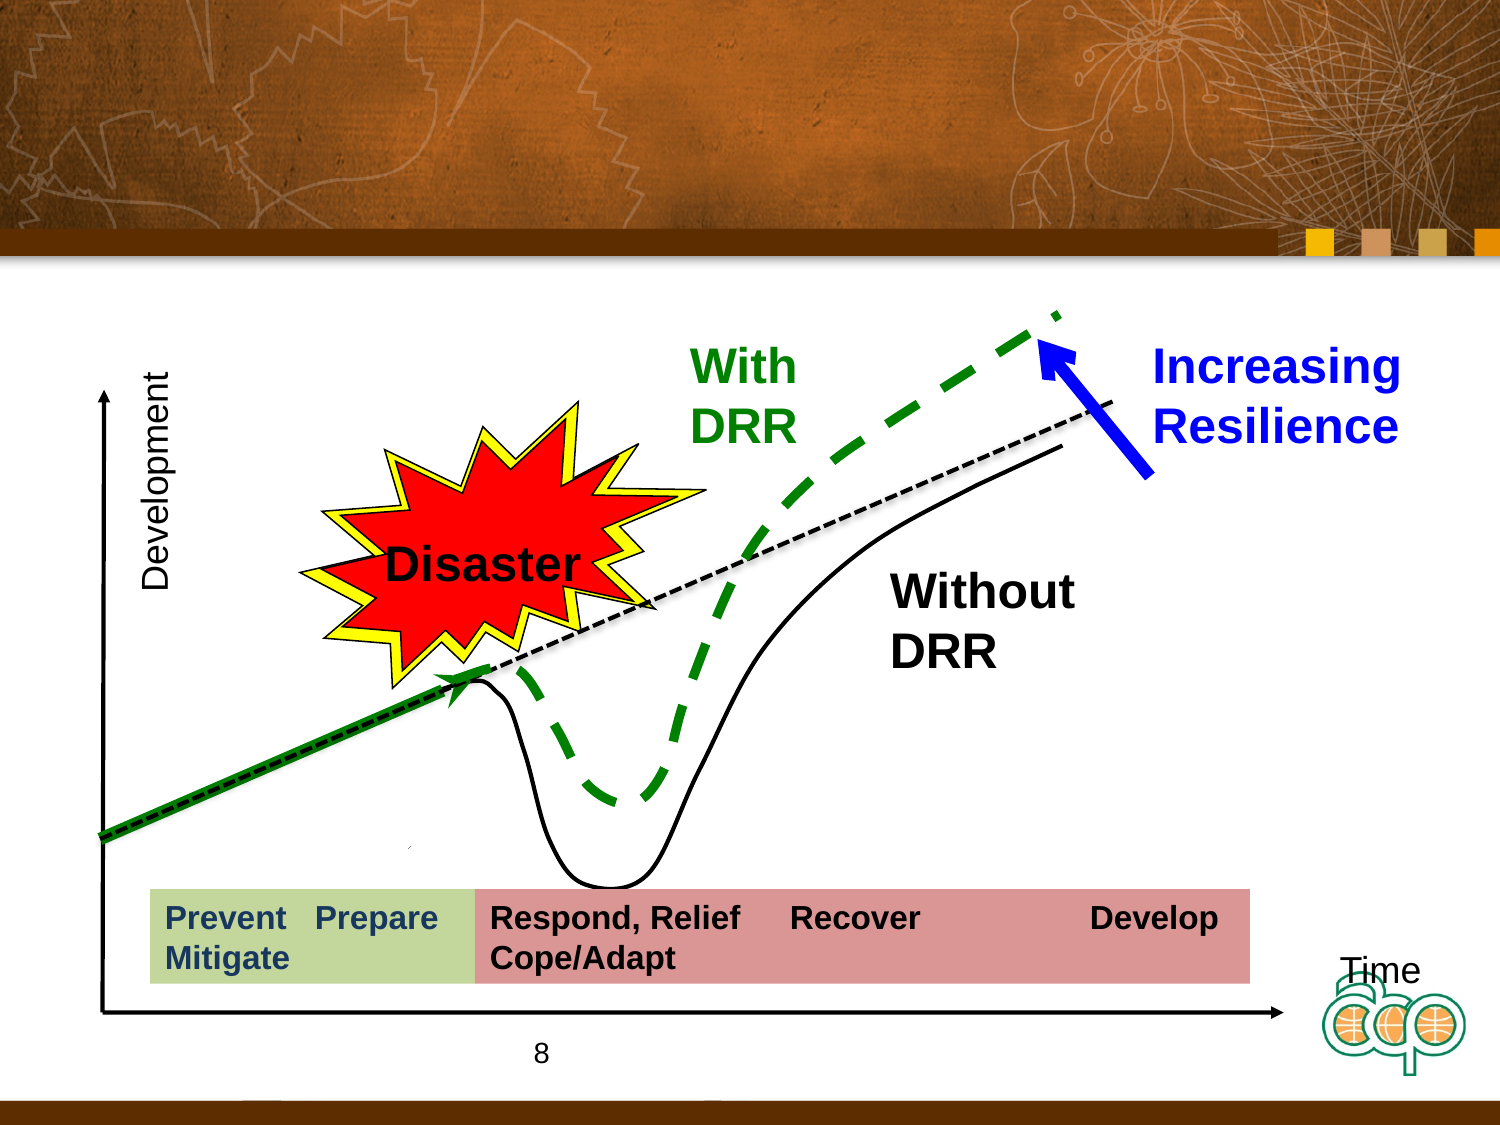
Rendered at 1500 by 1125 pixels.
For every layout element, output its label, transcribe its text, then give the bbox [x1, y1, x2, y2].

slide_number 8 [518, 1027, 869, 1071]
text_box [99, 326, 1445, 1013]
picture [0, 0, 1500, 1125]
